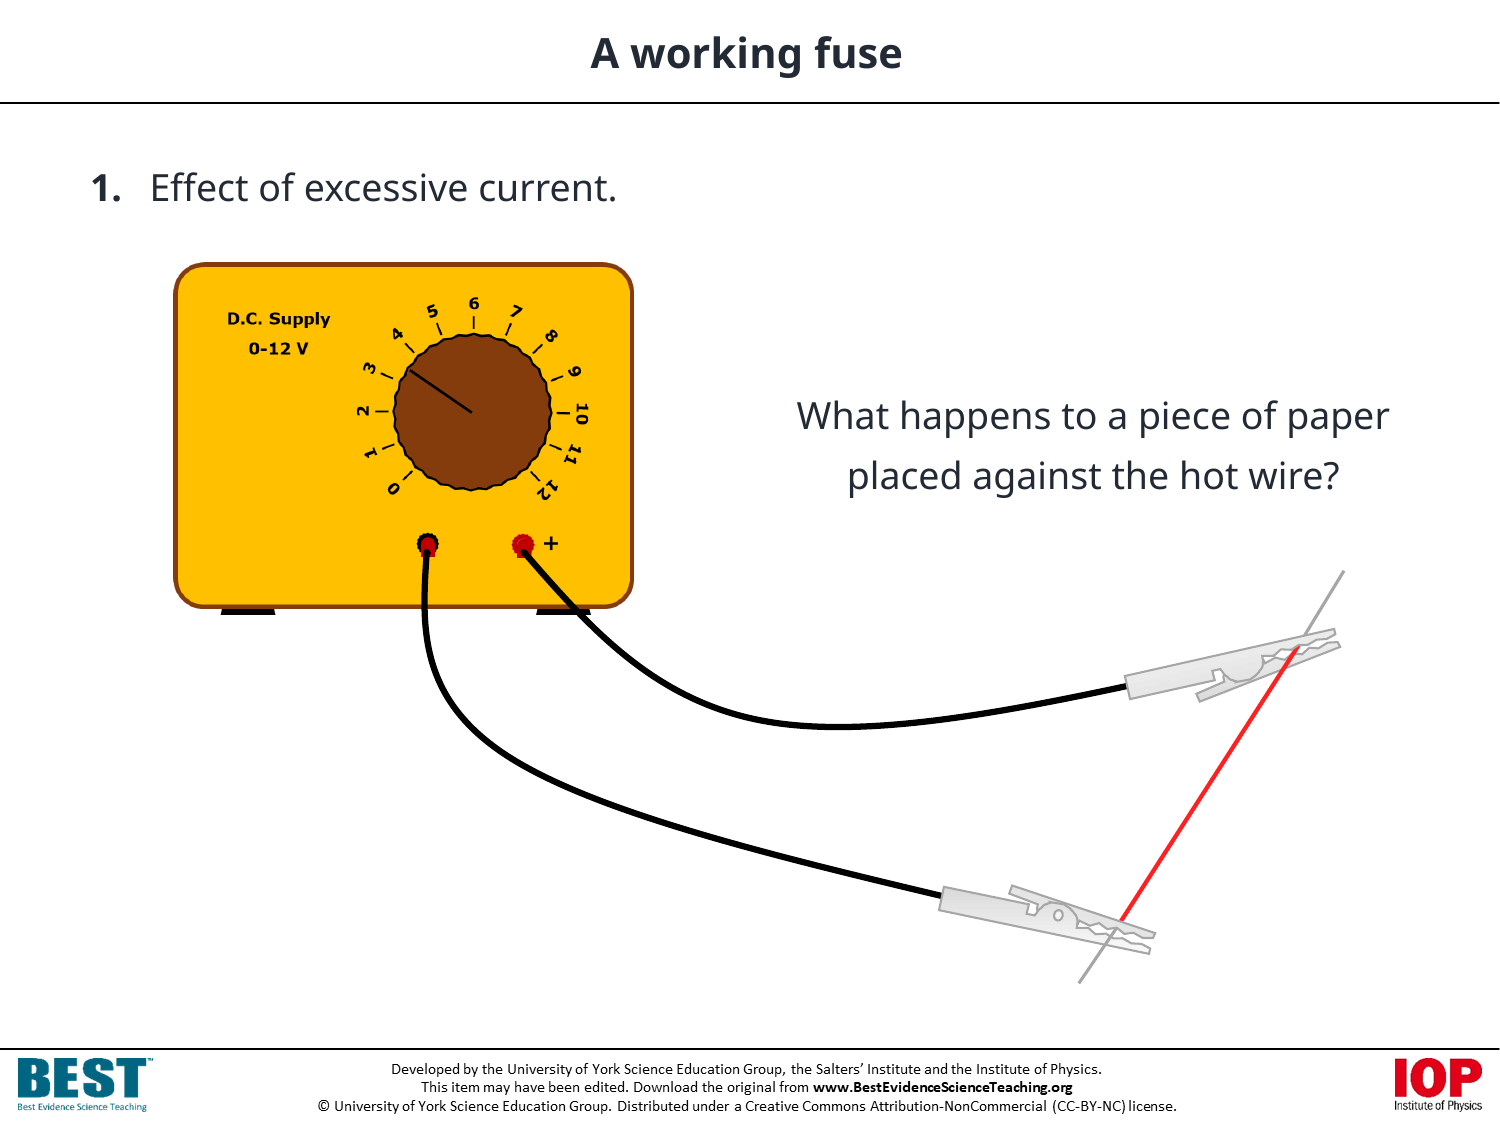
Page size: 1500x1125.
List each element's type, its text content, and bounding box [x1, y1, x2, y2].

text_box A working fuse [23, 4, 1471, 99]
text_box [173, 262, 1344, 984]
picture [0, 102, 1500, 1125]
